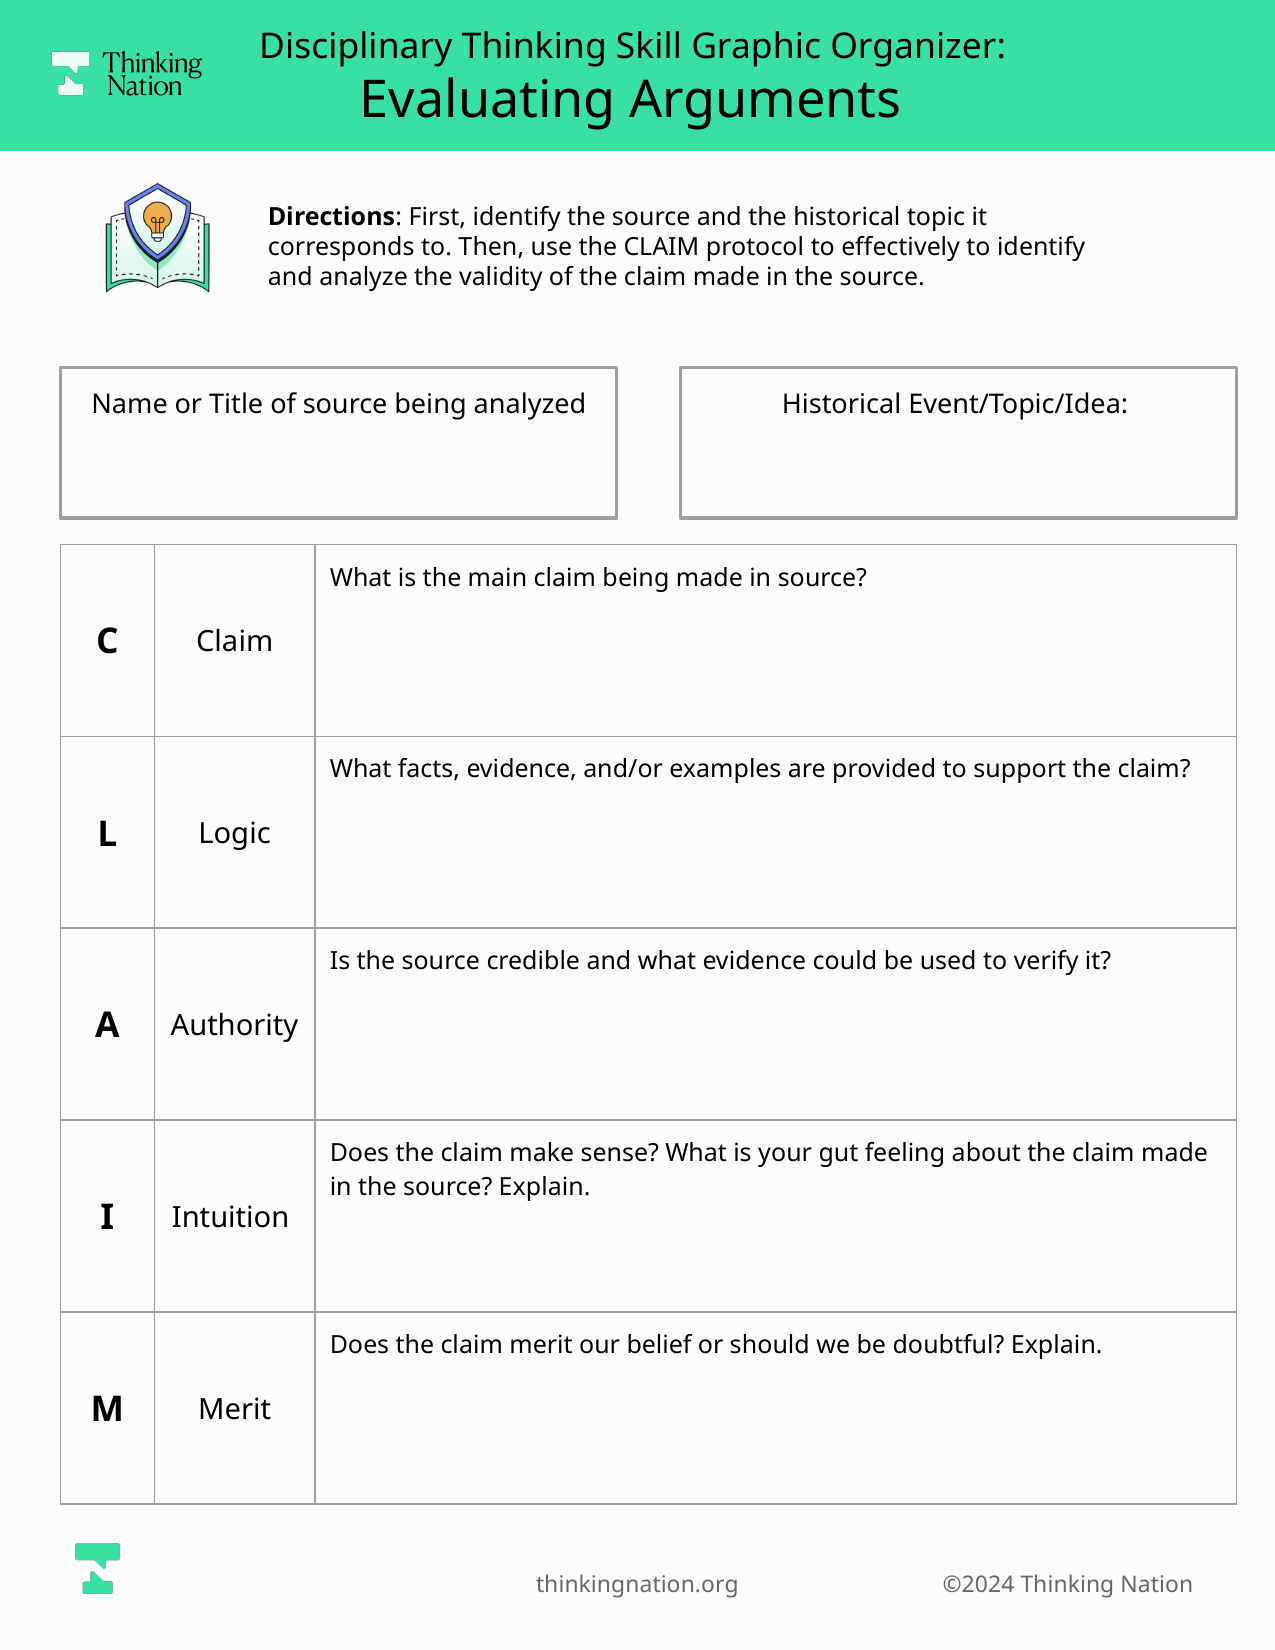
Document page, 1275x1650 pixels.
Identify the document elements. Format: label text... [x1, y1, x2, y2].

table_cell What facts, evidence, and/or examples are provided to support the claim? [316, 737, 1236, 927]
table_cell M [61, 1313, 154, 1503]
table_cell Is the source credible and what evidence could be used to verify it? [316, 929, 1236, 1119]
table_cell L [61, 737, 154, 927]
picture [62, 1533, 133, 1604]
text_box thinkingnation.org [486, 1553, 789, 1605]
text_box Directions: First, identify the source and the historical topic it corresponds to. Then, use the CLAIM protocol to effectively to identify and analyze the validity of the claim made in the source. [249, 189, 1129, 301]
picture [90, 170, 225, 306]
text_box Name or Title of source being analyzed [60, 367, 617, 519]
table_cell Does the claim make sense? What is your gut feeling about the claim made in the source? Explain. [316, 1121, 1236, 1311]
table_cell Logic [155, 737, 314, 927]
table_cell Intuition [155, 1121, 314, 1311]
text_box ©2024 Thinking Nation [907, 1553, 1210, 1605]
table_cell I [61, 1121, 154, 1311]
table_header Claim [155, 545, 314, 736]
picture [35, 37, 207, 109]
text_box Historical Event/Topic/Idea: [680, 367, 1237, 519]
text_box Disciplinary Thinking Skill Graphic Organizer: Evaluating Arguments [0, 0, 1275, 151]
table_cell Authority [155, 929, 314, 1119]
table_cell Does the claim merit our belief or should we be doubtful? Explain. [316, 1313, 1236, 1503]
table_cell A [61, 929, 154, 1119]
table_header C [61, 545, 154, 736]
table_cell Merit [155, 1313, 314, 1503]
table_header What is the main claim being made in source? [316, 545, 1236, 736]
